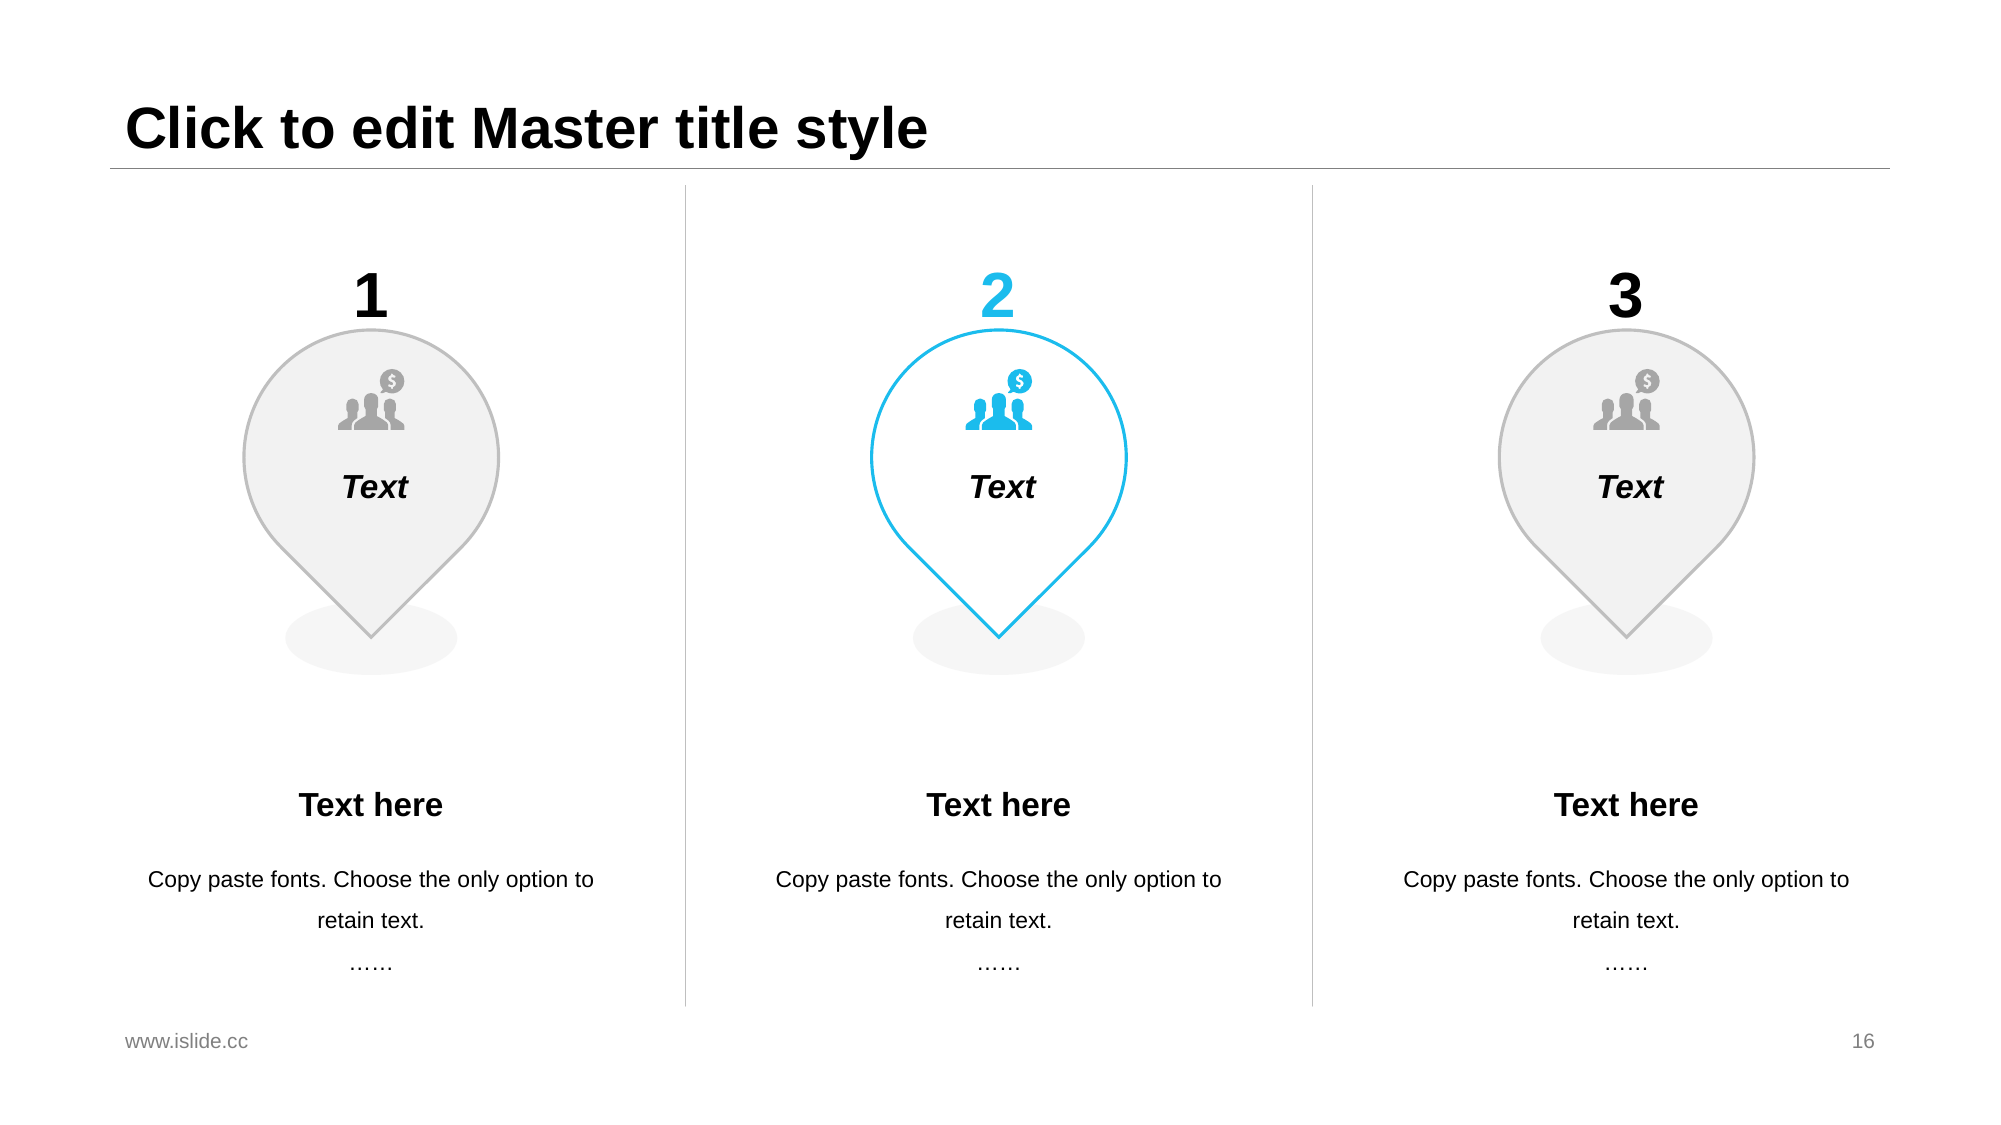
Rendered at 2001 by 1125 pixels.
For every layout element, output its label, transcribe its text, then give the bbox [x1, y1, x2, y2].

title Click to edit Master title style [109, 0, 1890, 169]
slide_number 16 [1412, 1023, 1890, 1058]
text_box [108, 185, 1890, 1007]
footer www.islide.cc [109, 1023, 790, 1058]
